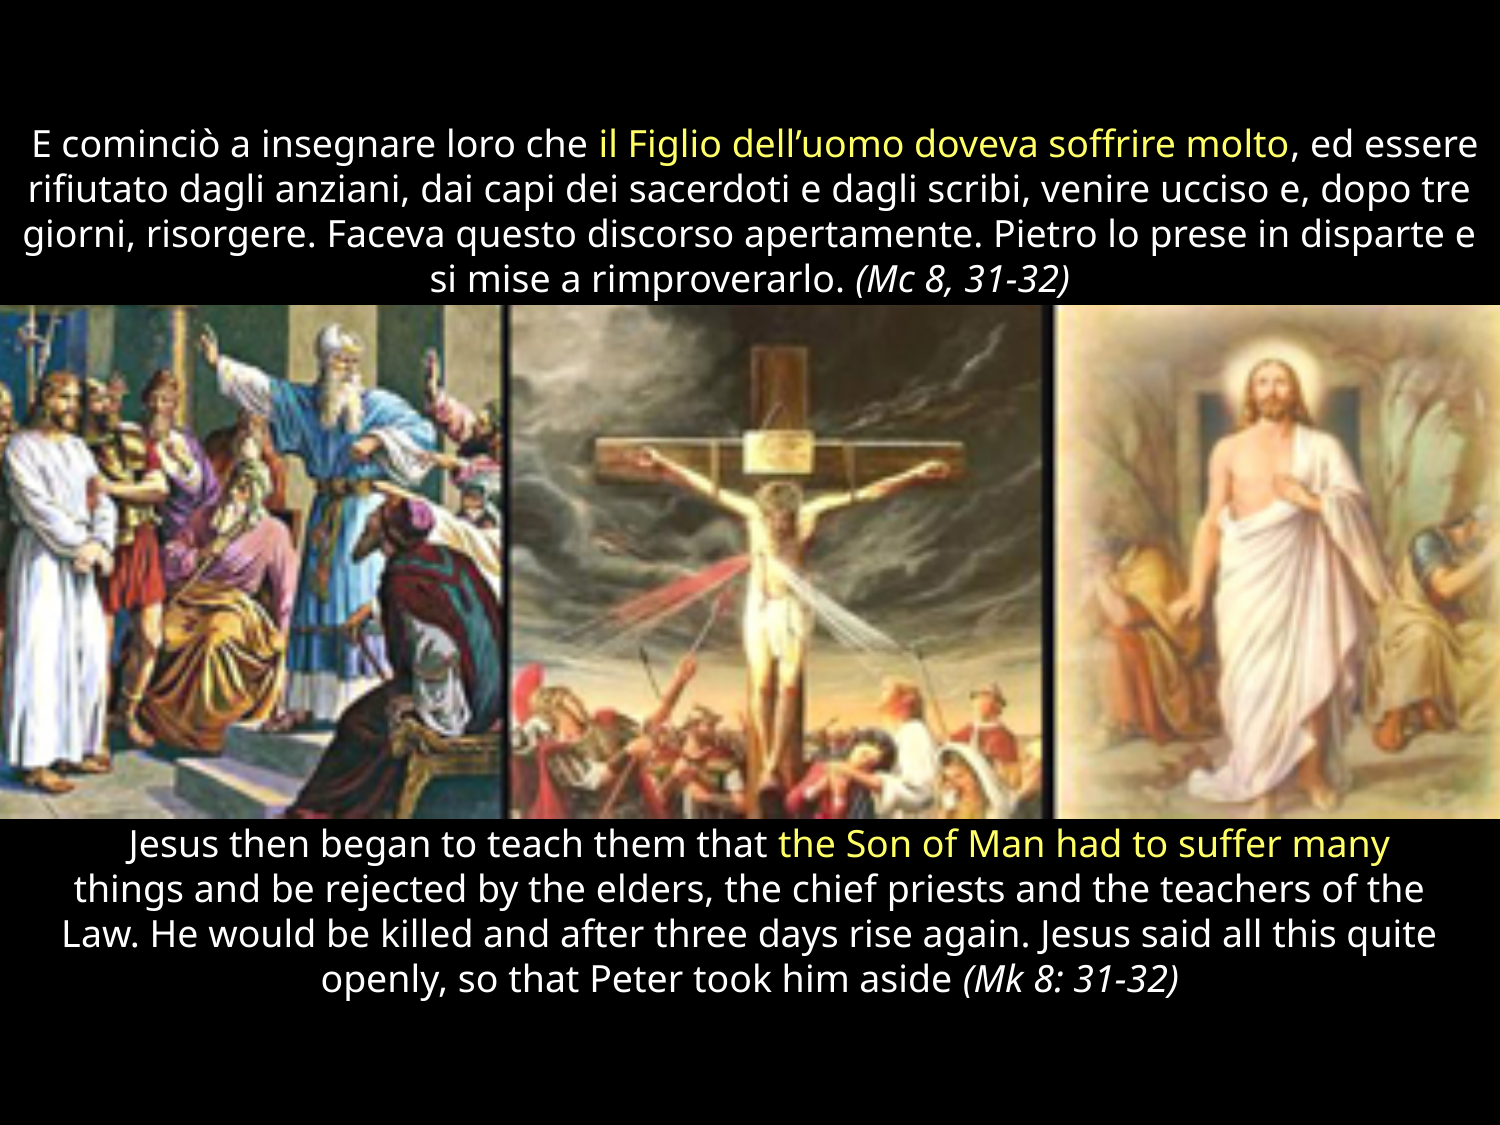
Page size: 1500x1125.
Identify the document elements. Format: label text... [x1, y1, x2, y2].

text_box E cominciò a insegnare loro che il Figlio dell’uomo doveva soffrire molto, ed essere rifiutato dagli anziani, dai capi dei sacerdoti e dagli scribi, venire ucciso e, dopo tre giorni, risorgere. Faceva questo discorso apertamente. Pietro lo prese in disparte e si mise a rimproverarlo. (Mc 8, 31-32) [0, 112, 1500, 305]
picture [0, 305, 1500, 819]
text_box Jesus then began to teach them that the Son of Man had to suffer many things and be rejected by the elders, the chief priests and the teachers of the Law. He would be killed and after three days rise again. Jesus said all this quite openly, so that Peter took him aside (Mk 8: 31-32) [37, 819, 1463, 1008]
